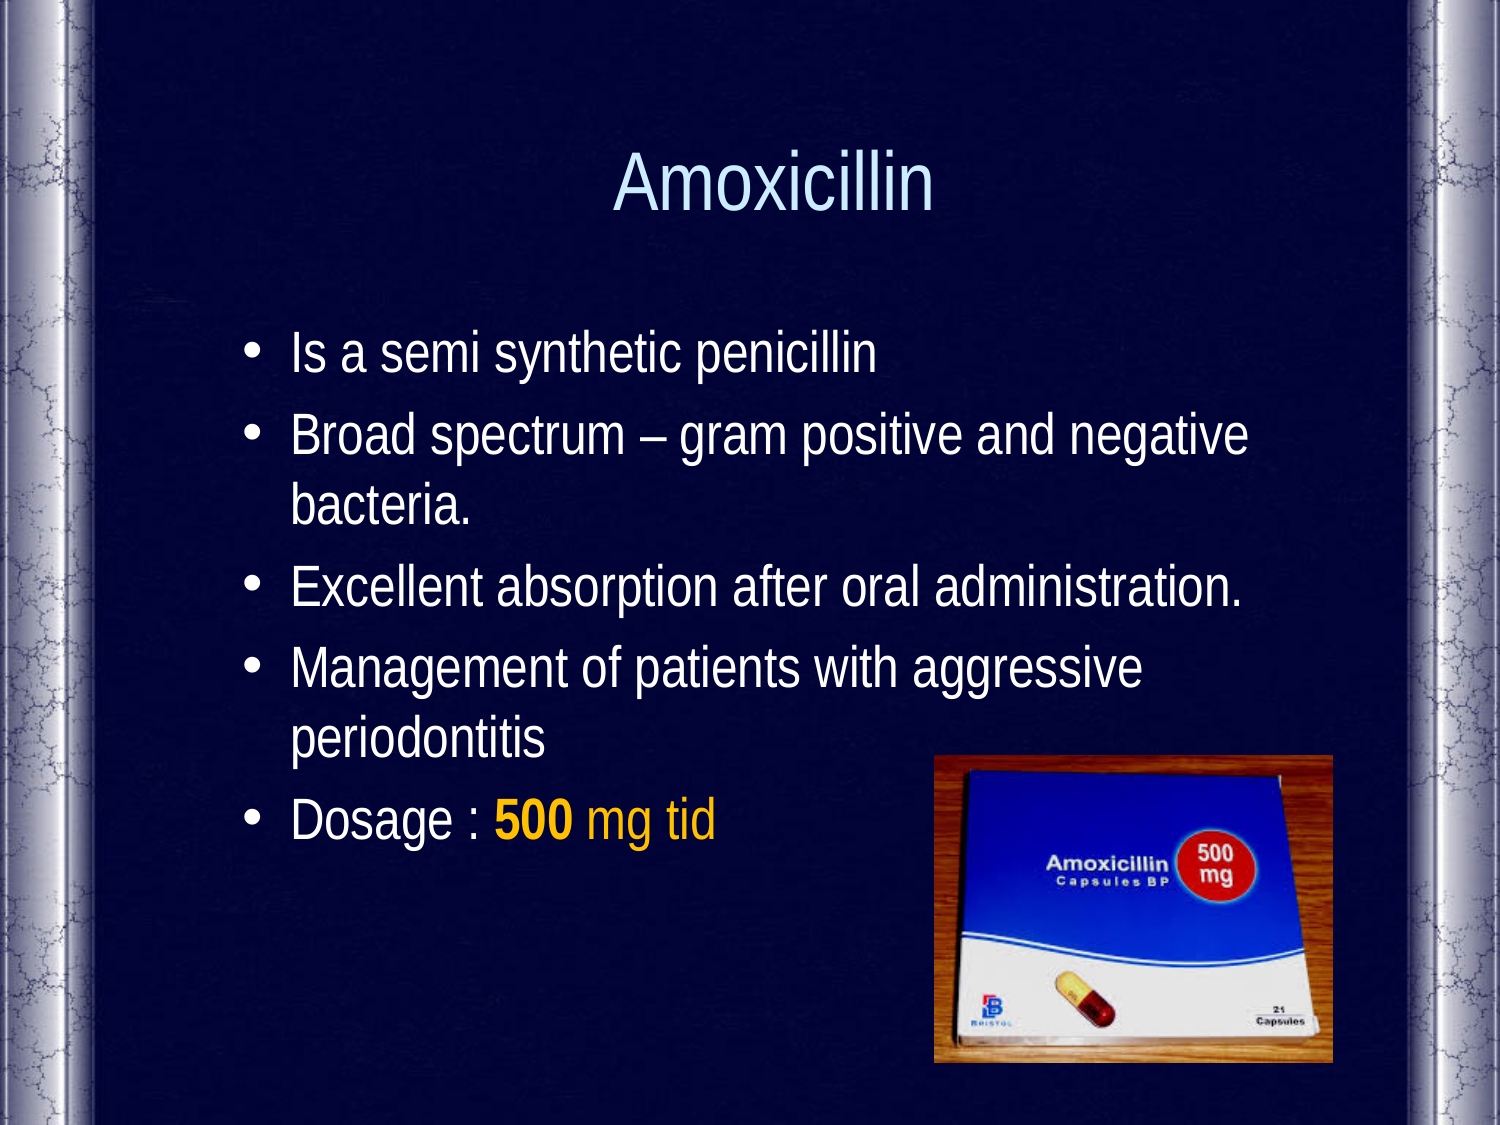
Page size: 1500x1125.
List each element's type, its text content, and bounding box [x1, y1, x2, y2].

title Amoxicillin [368, 83, 1182, 272]
picture [0, 0, 1500, 1125]
list Is a semi synthetic penicillin Broad spectrum – gram positive and negative bacteria. Excellent absorption after oral administration. Management of patients with aggressive periodontitis Dosage : 500 mg tid [152, 306, 1394, 791]
